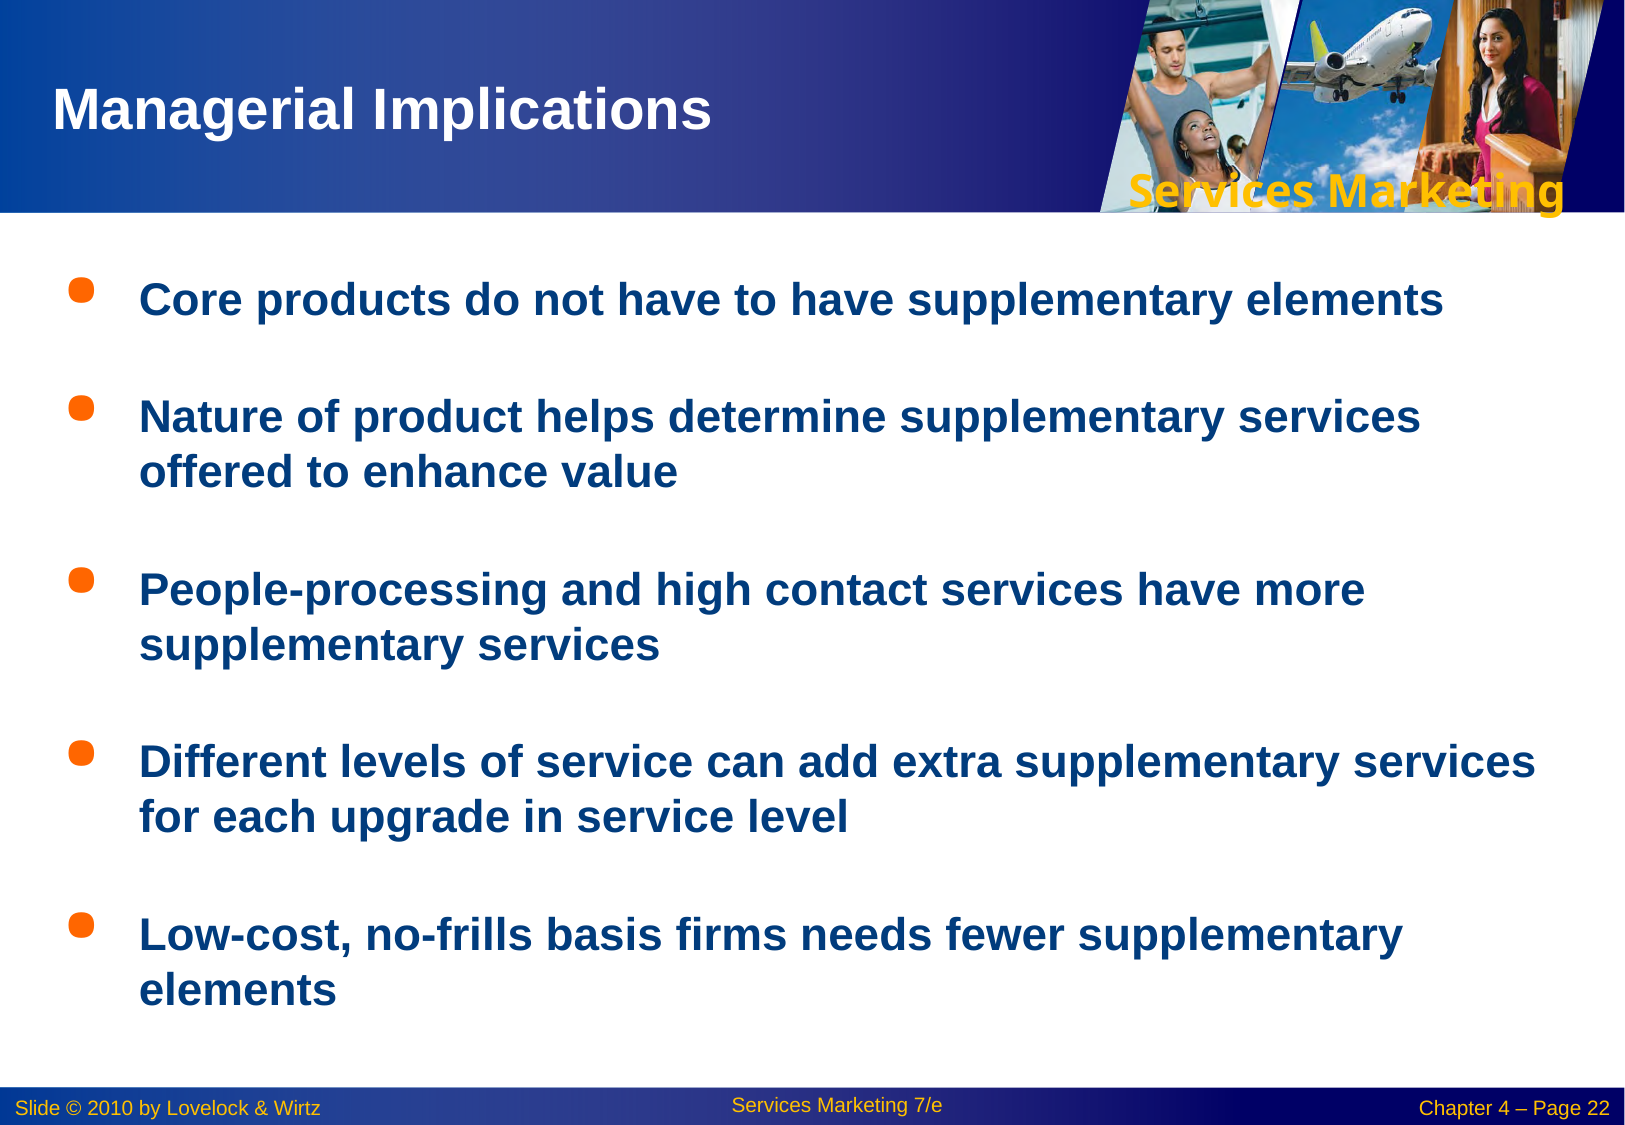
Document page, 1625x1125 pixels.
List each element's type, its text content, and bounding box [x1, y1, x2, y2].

picture [1100, 0, 1604, 213]
picture [1546, 187, 1556, 202]
list Core products do not have to have supplementary elements Nature of product helps determine supplementary services offered to enhance value People-processing and high contact services have more supplementary services Different levels of service can add extra supplementary services for each upgrade in service level Low-cost, no-frills basis firms needs fewer supplementary elements [49, 261, 1588, 1051]
picture [1162, 186, 1172, 192]
title Managerial Implications [36, 37, 1088, 176]
